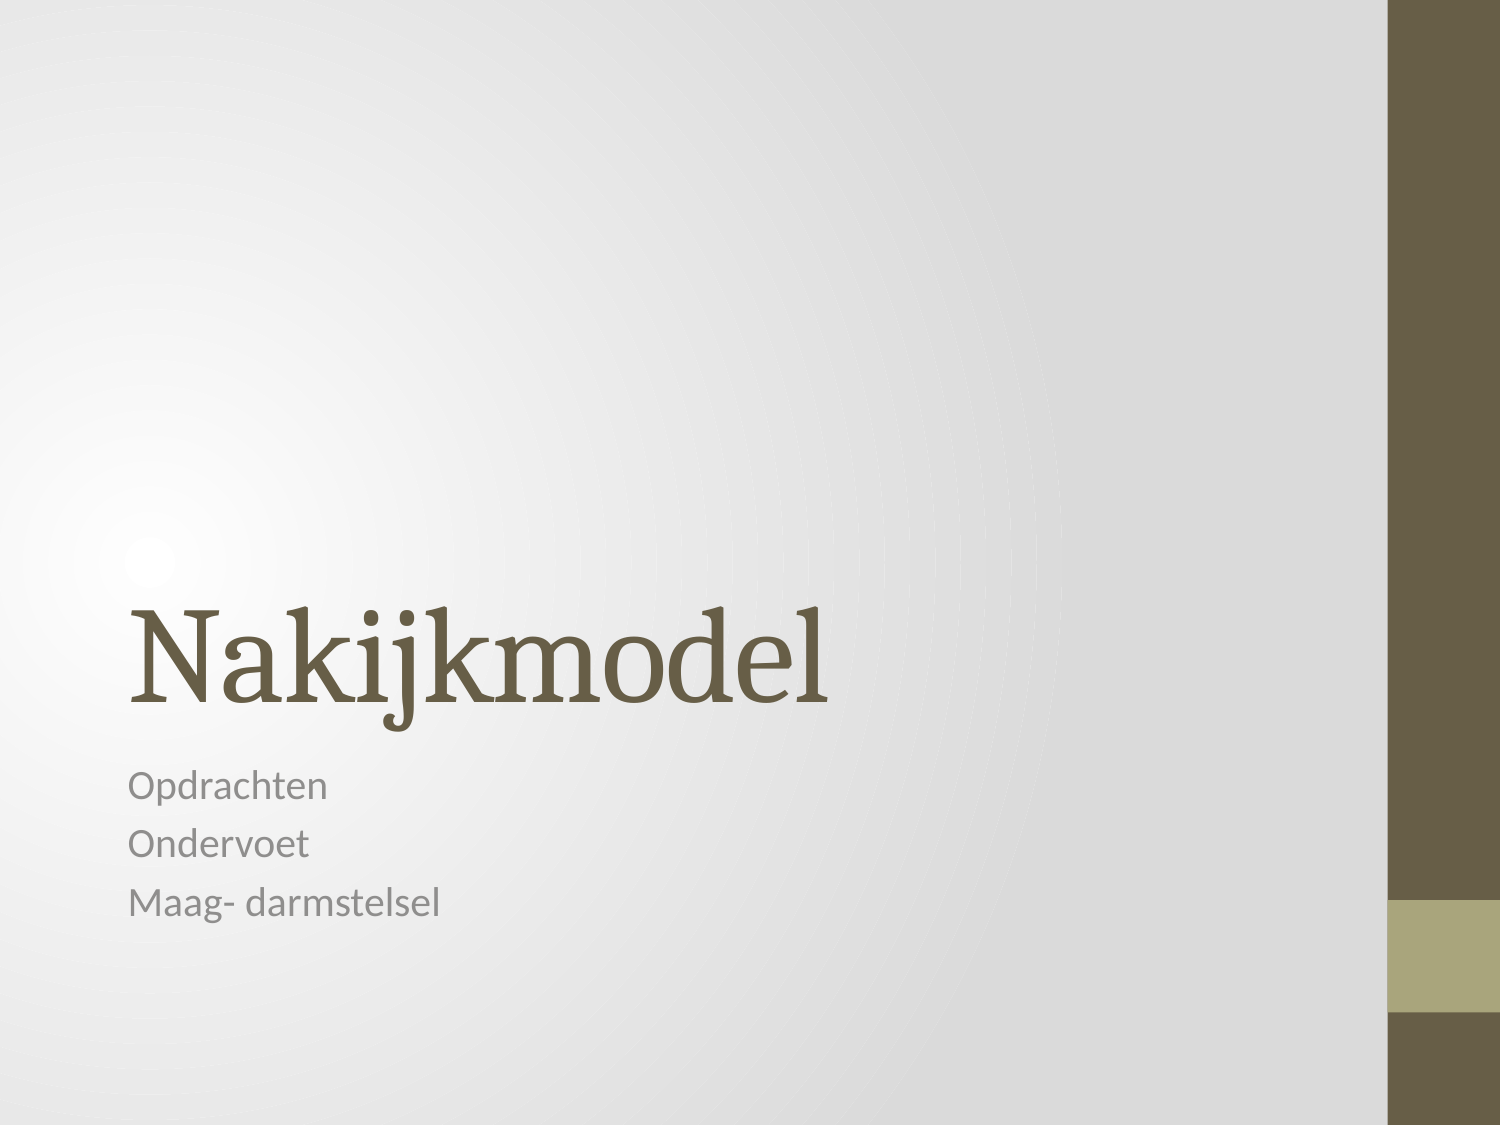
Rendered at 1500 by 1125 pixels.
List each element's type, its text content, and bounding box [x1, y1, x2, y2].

subtitle Opdrachten Ondervoet Maag- darmstelsel [112, 750, 1173, 1094]
title Nakijkmodel [112, 312, 1350, 738]
